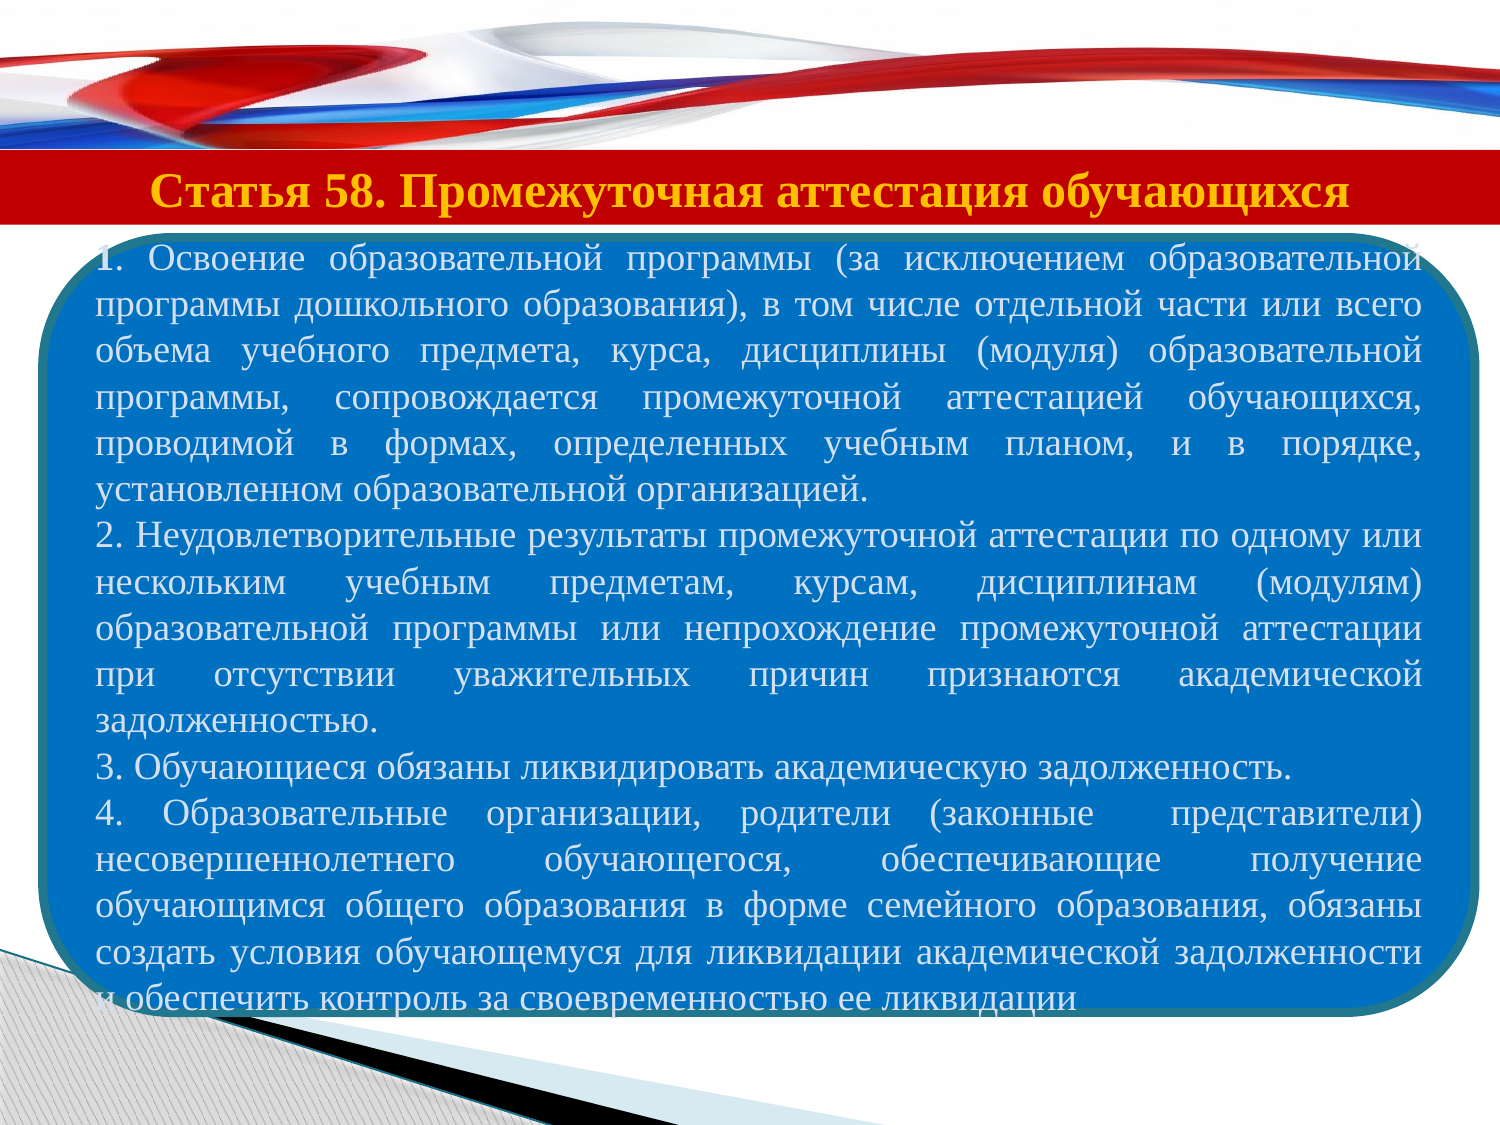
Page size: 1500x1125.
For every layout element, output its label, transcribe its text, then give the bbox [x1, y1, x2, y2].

picture [0, 0, 1500, 149]
text_box 1. Освоение образовательной программы (за исключением образовательной программы дошкольного образования), в том числе отдельной части или всего объема учебного предмета, курса, дисциплины (модуля) образовательной программы, сопровождается промежуточной аттестацией обучающихся, проводимой в формах, определенных учебным планом, и в порядке, установленном образовательной организацией. 2. Неудовлетворительные результаты промежуточной аттестации по одному или нескольким учебным предметам, курсам, дисциплинам (модулям) образовательной программы или непрохождение промежуточной аттестации при отсутствии уважительных причин признаются академической задолженностью. 3. Обучающиеся обязаны ликвидировать академическую задолженность. 4. Образовательные организации, родители (законные представители) несовершеннолетнего обучающегося, обеспечивающие получение обучающимся общего образования в форме семейного образования, обязаны создать условия обучающемуся для ликвидации академической задолженности и обеспечить контроль за своевременностью ее ликвидации [38, 233, 1480, 1018]
text_box Статья 58. Промежуточная аттестация обучающихся [0, 158, 1500, 225]
